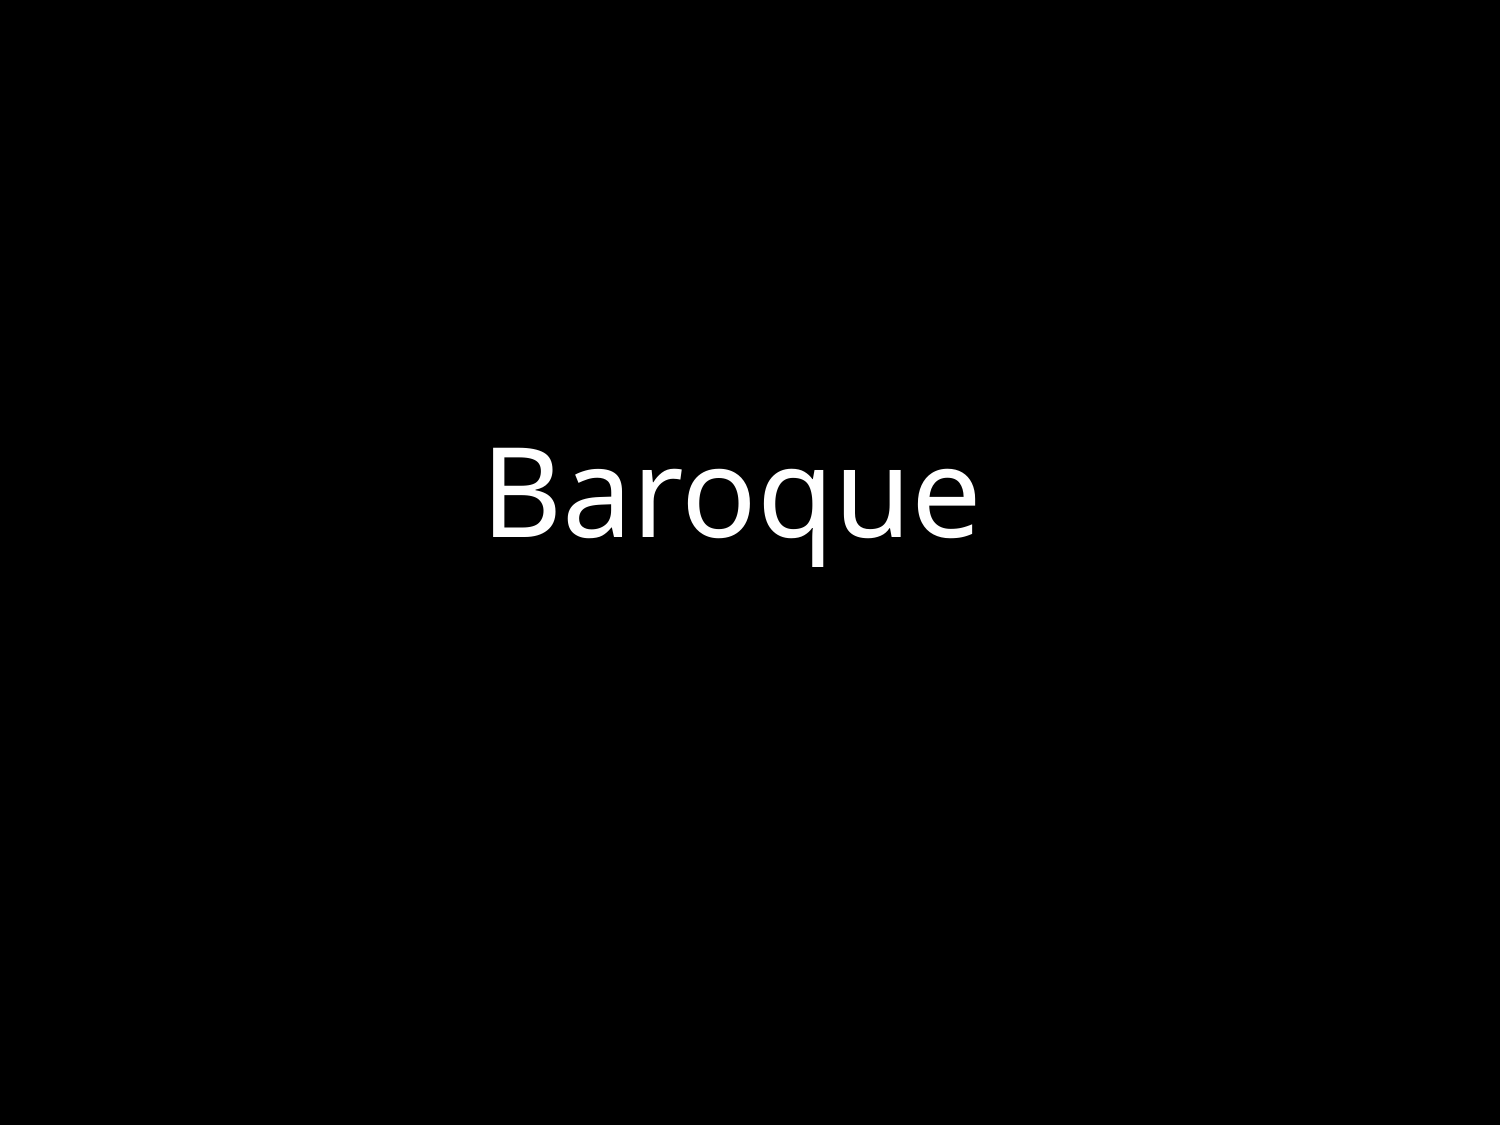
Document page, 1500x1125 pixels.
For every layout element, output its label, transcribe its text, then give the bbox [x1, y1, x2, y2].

title Baroque [12, 287, 1475, 688]
